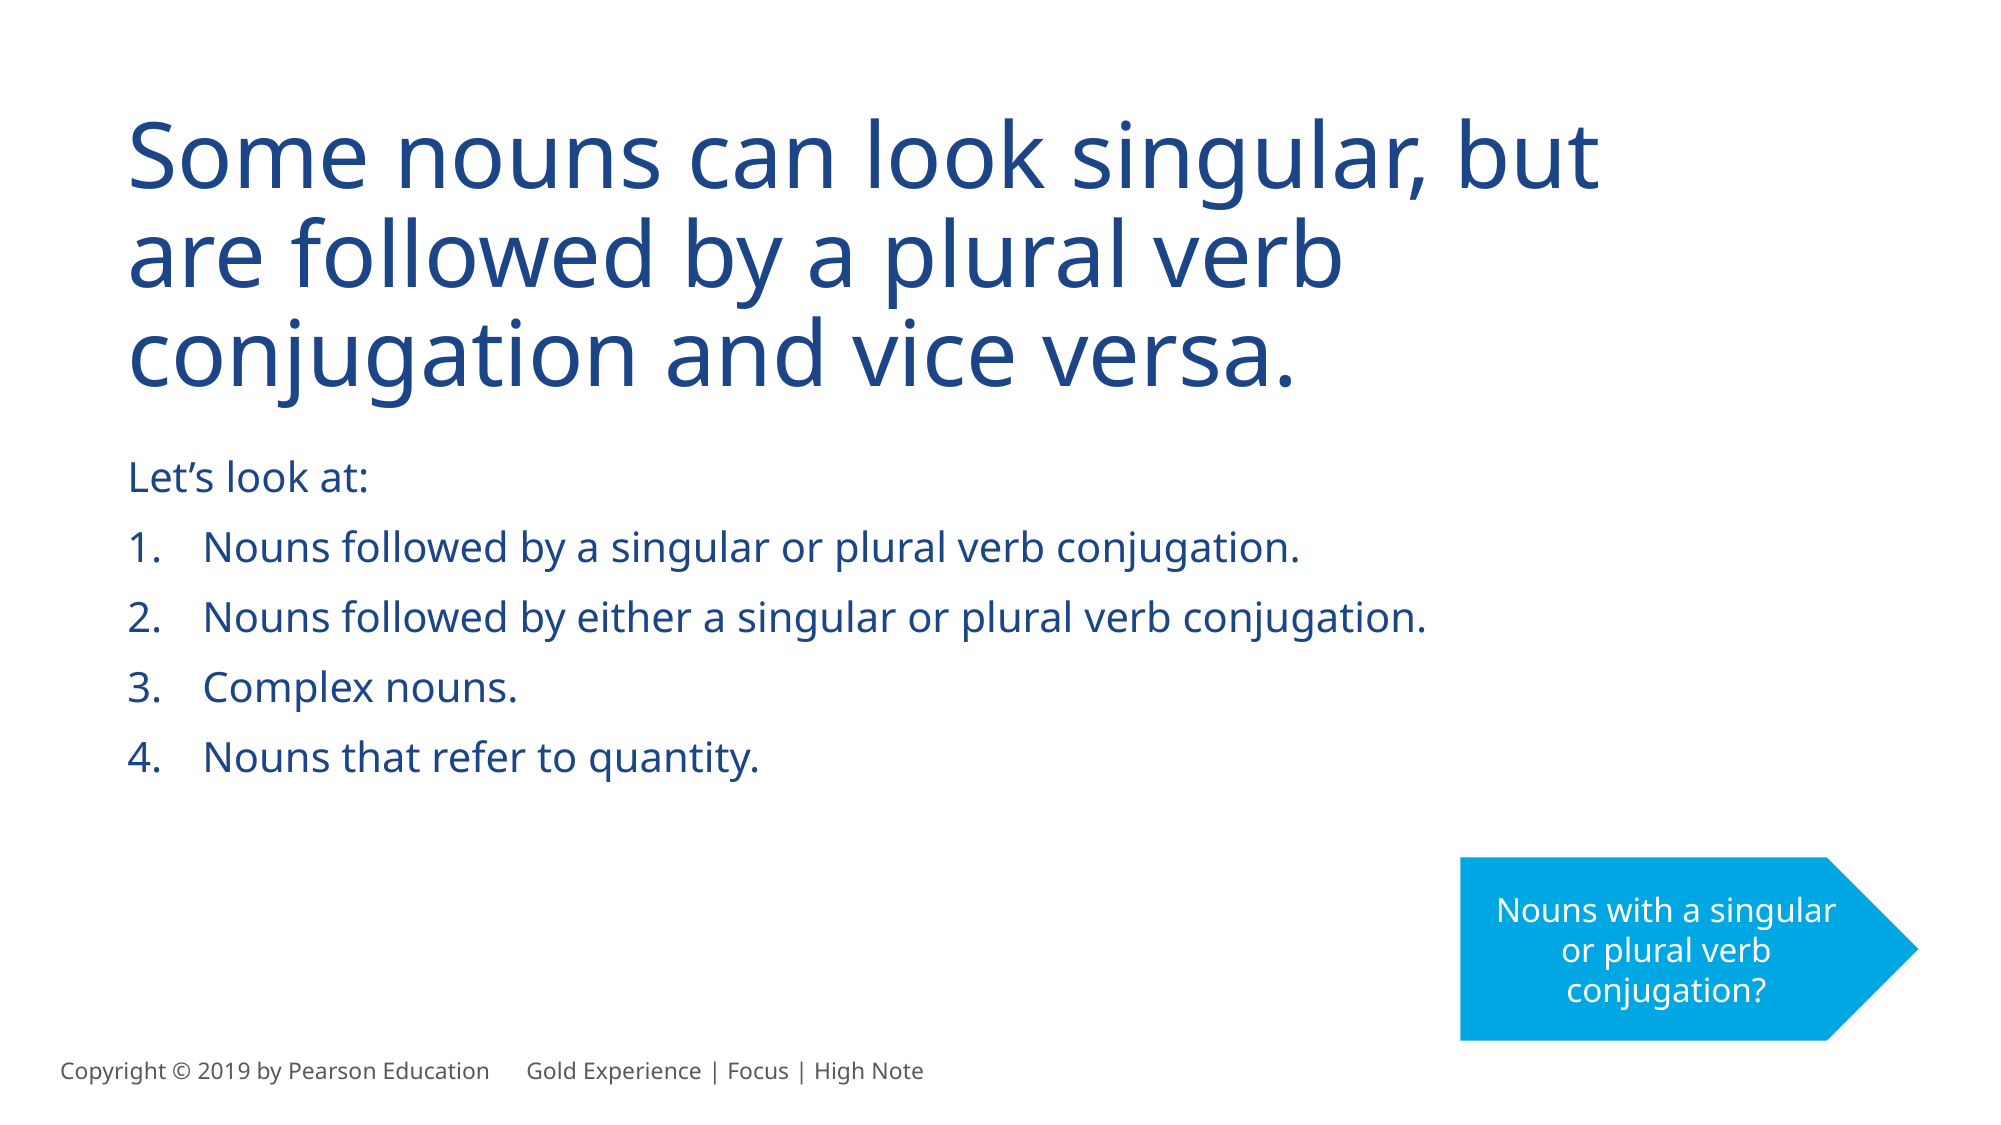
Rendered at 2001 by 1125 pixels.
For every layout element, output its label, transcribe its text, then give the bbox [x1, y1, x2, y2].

text_box Nouns with a singular or plural verb conjugation? [1460, 857, 1919, 1041]
list Let’s look at: Nouns followed by a singular or plural verb conjugation. Nouns followed by either a singular or plural verb conjugation. Complex nouns. Nouns that refer to quantity. [112, 449, 1763, 822]
title Some nouns can look singular, but are followed by a plural verb conjugation and vice versa. [112, 125, 1763, 390]
footer Copyright © 2019 by Pearson Education Gold Experience | Focus | High Note [45, 1040, 1084, 1101]
